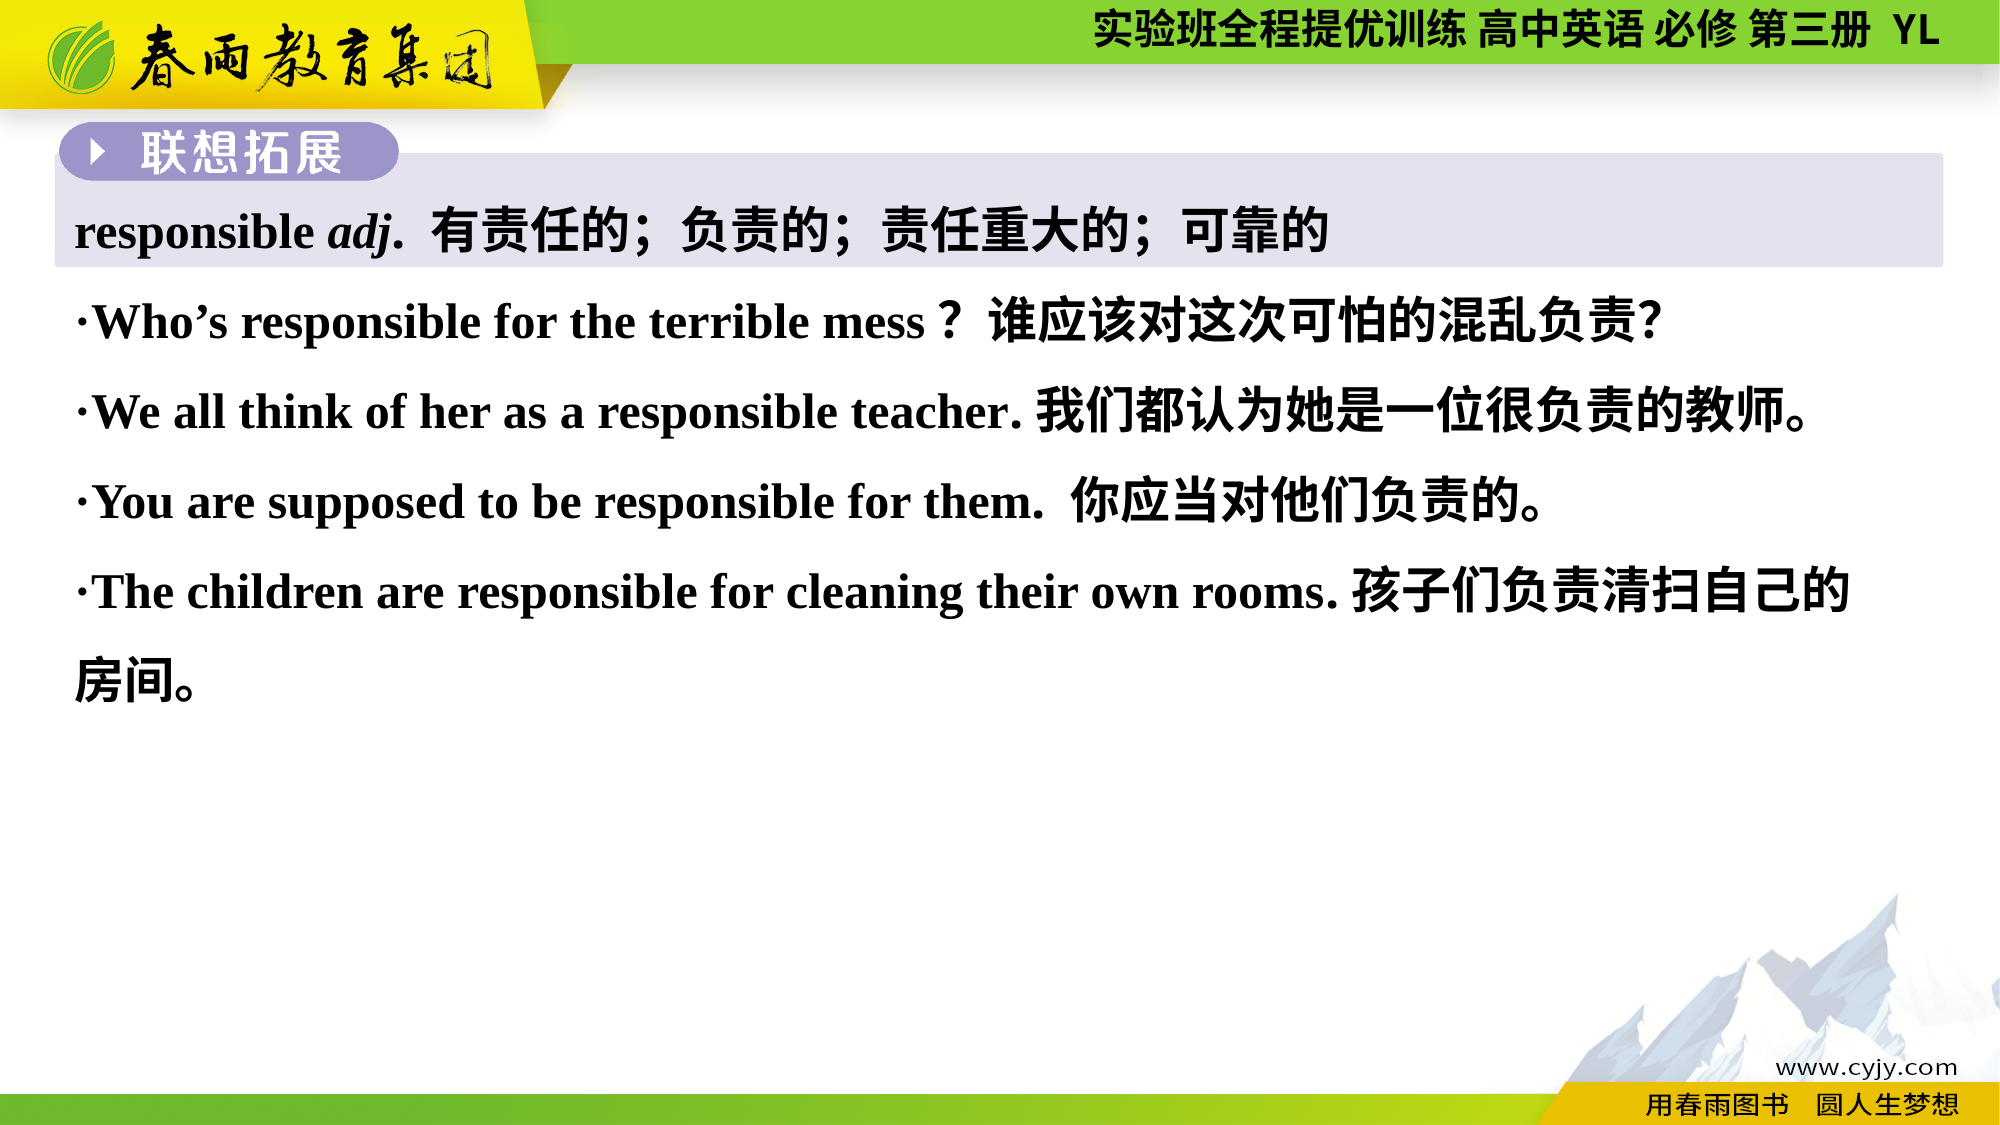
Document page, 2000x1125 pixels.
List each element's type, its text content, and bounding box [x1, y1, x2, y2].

picture [0, 0, 2000, 1125]
list responsible adj. 有责任的；负责的；责任重大的；可靠的 ·Who’s responsible for the terrible mess？谁应该对这次可怕的混乱负责？ ·We all think of her as a responsible teacher.我们都认为她是一位很负责的教师。 ·You are supposed to be responsible for them. 你应当对他们负责的。 ·The children are responsible for cleaning their own rooms.孩子们负责清扫自己的 房间。 [59, 160, 1944, 710]
text_box [54, 187, 59, 268]
text_box [404, 153, 1944, 160]
